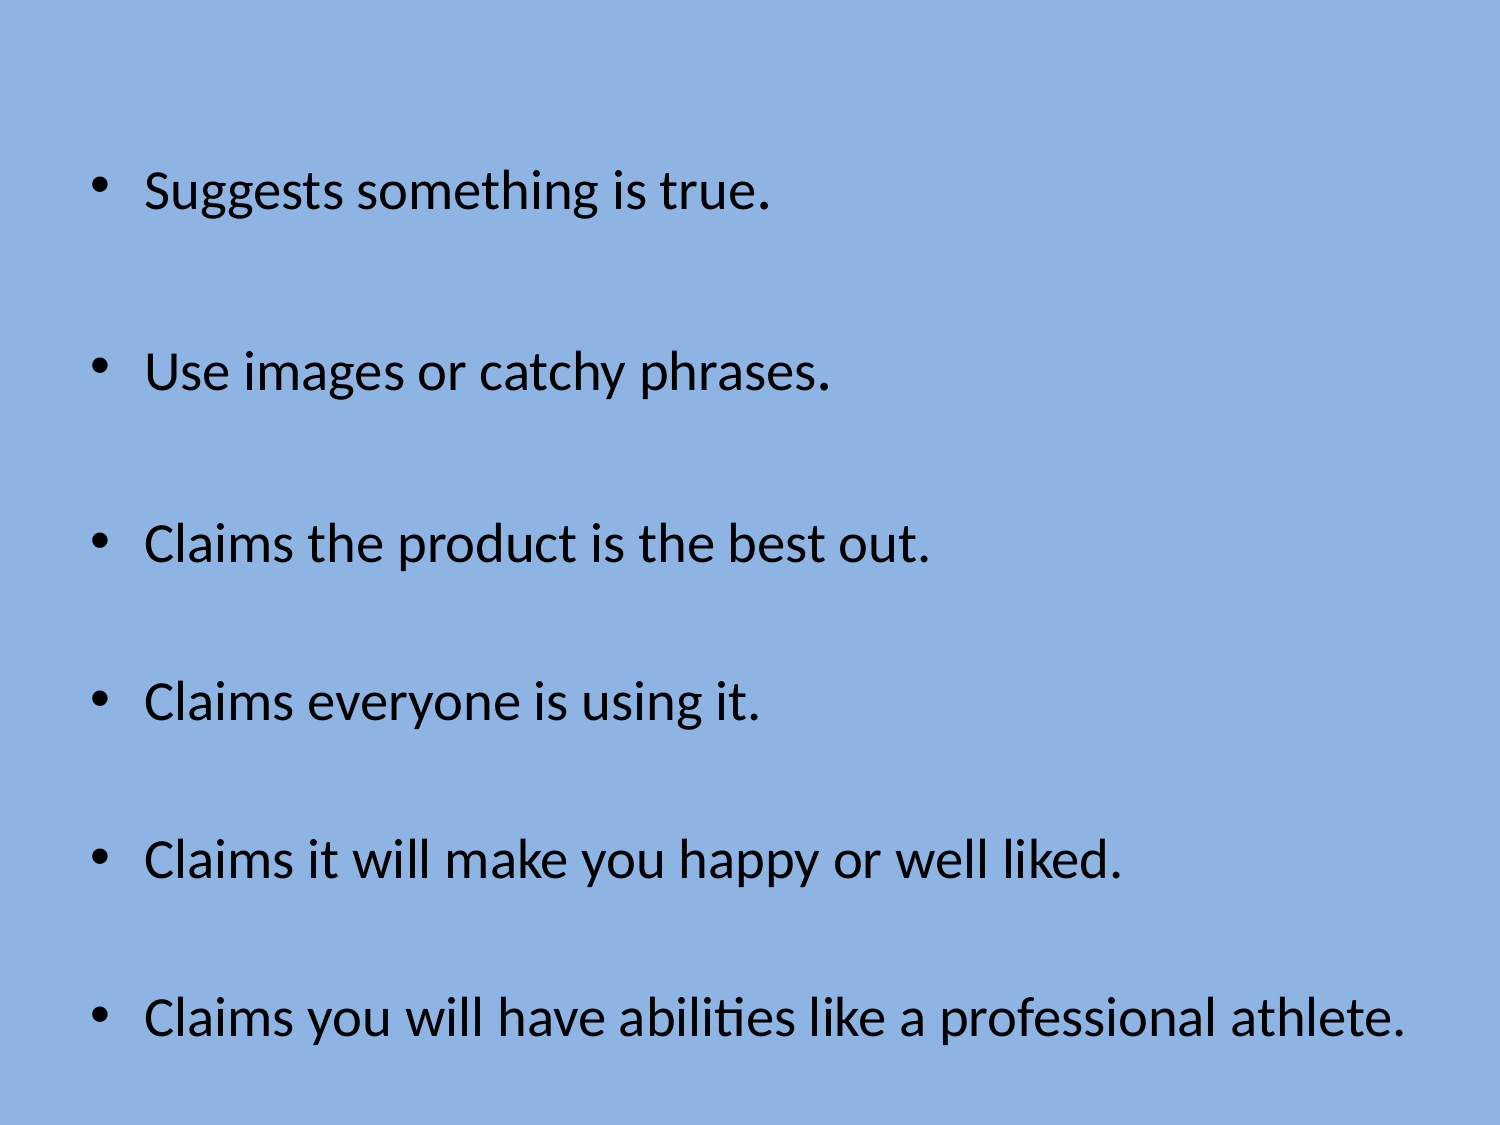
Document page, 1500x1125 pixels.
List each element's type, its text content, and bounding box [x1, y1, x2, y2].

list Suggests something is true. Use images or catchy phrases. Claims the product is the best out. Claims everyone is using it. Claims it will make you happy or well liked. Claims you will have abilities like a professional athlete. [75, 137, 1425, 1113]
